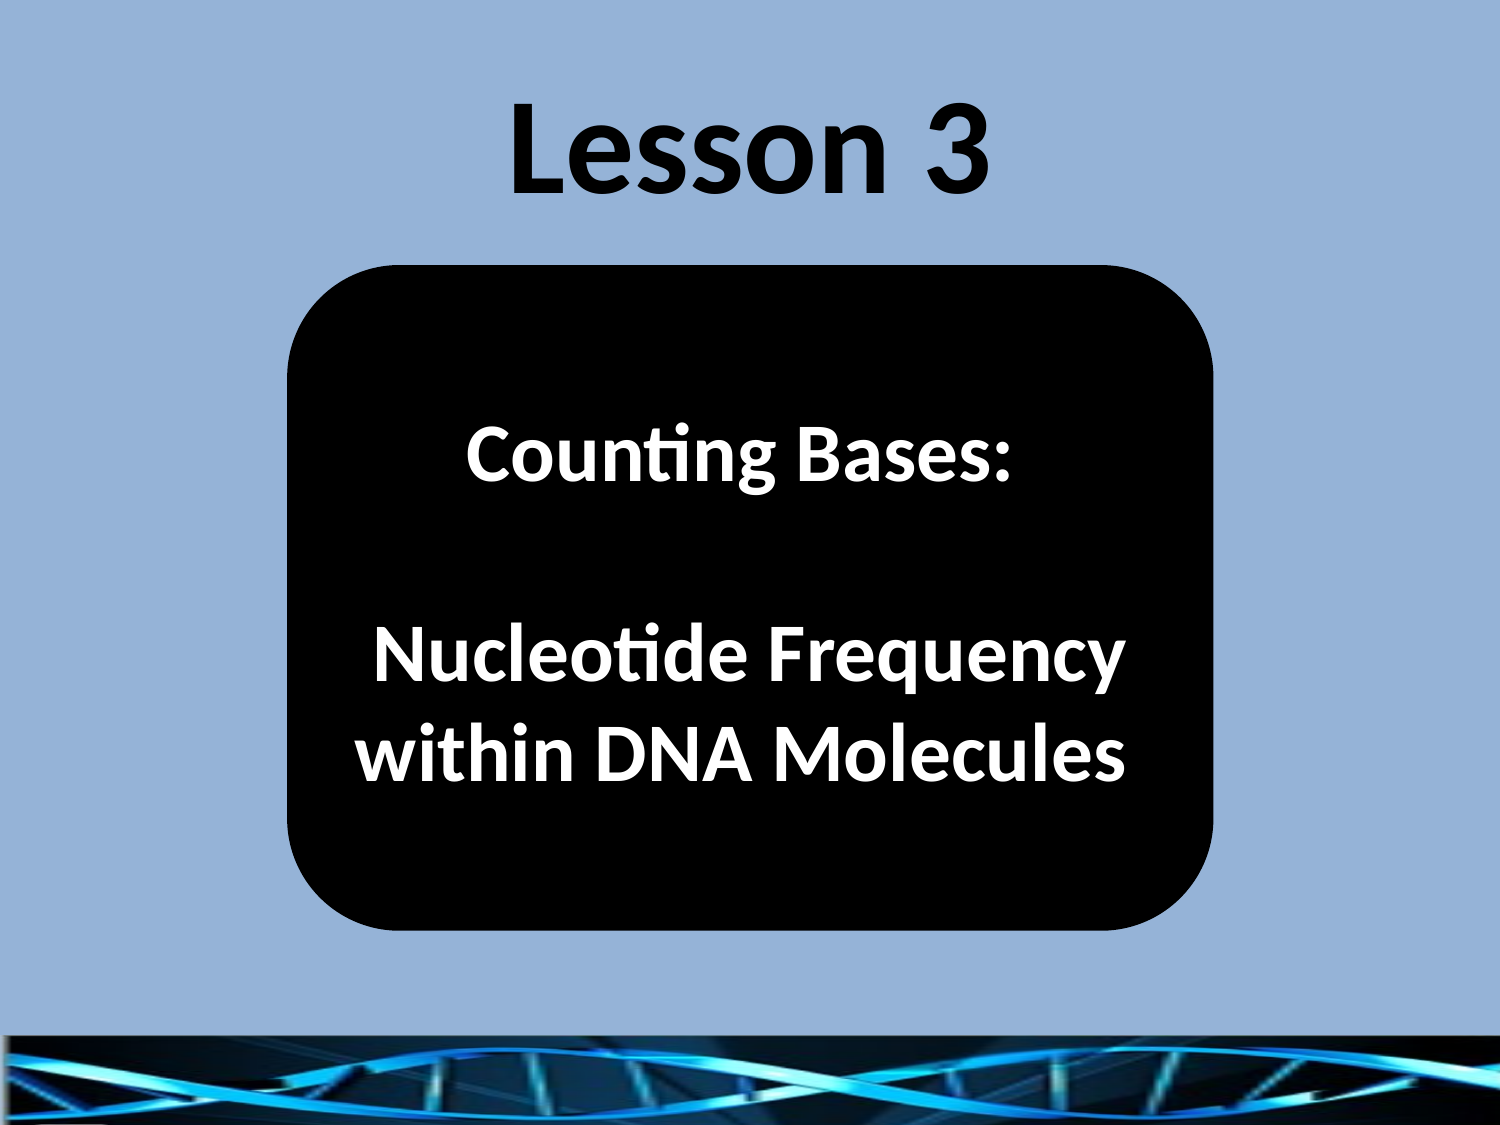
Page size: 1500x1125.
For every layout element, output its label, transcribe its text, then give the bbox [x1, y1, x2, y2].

title Lesson 3 [75, 45, 1425, 233]
picture [4, 323, 1500, 1125]
text_box Counting Bases: Nucleotide Frequency within DNA Molecules [287, 265, 1214, 931]
